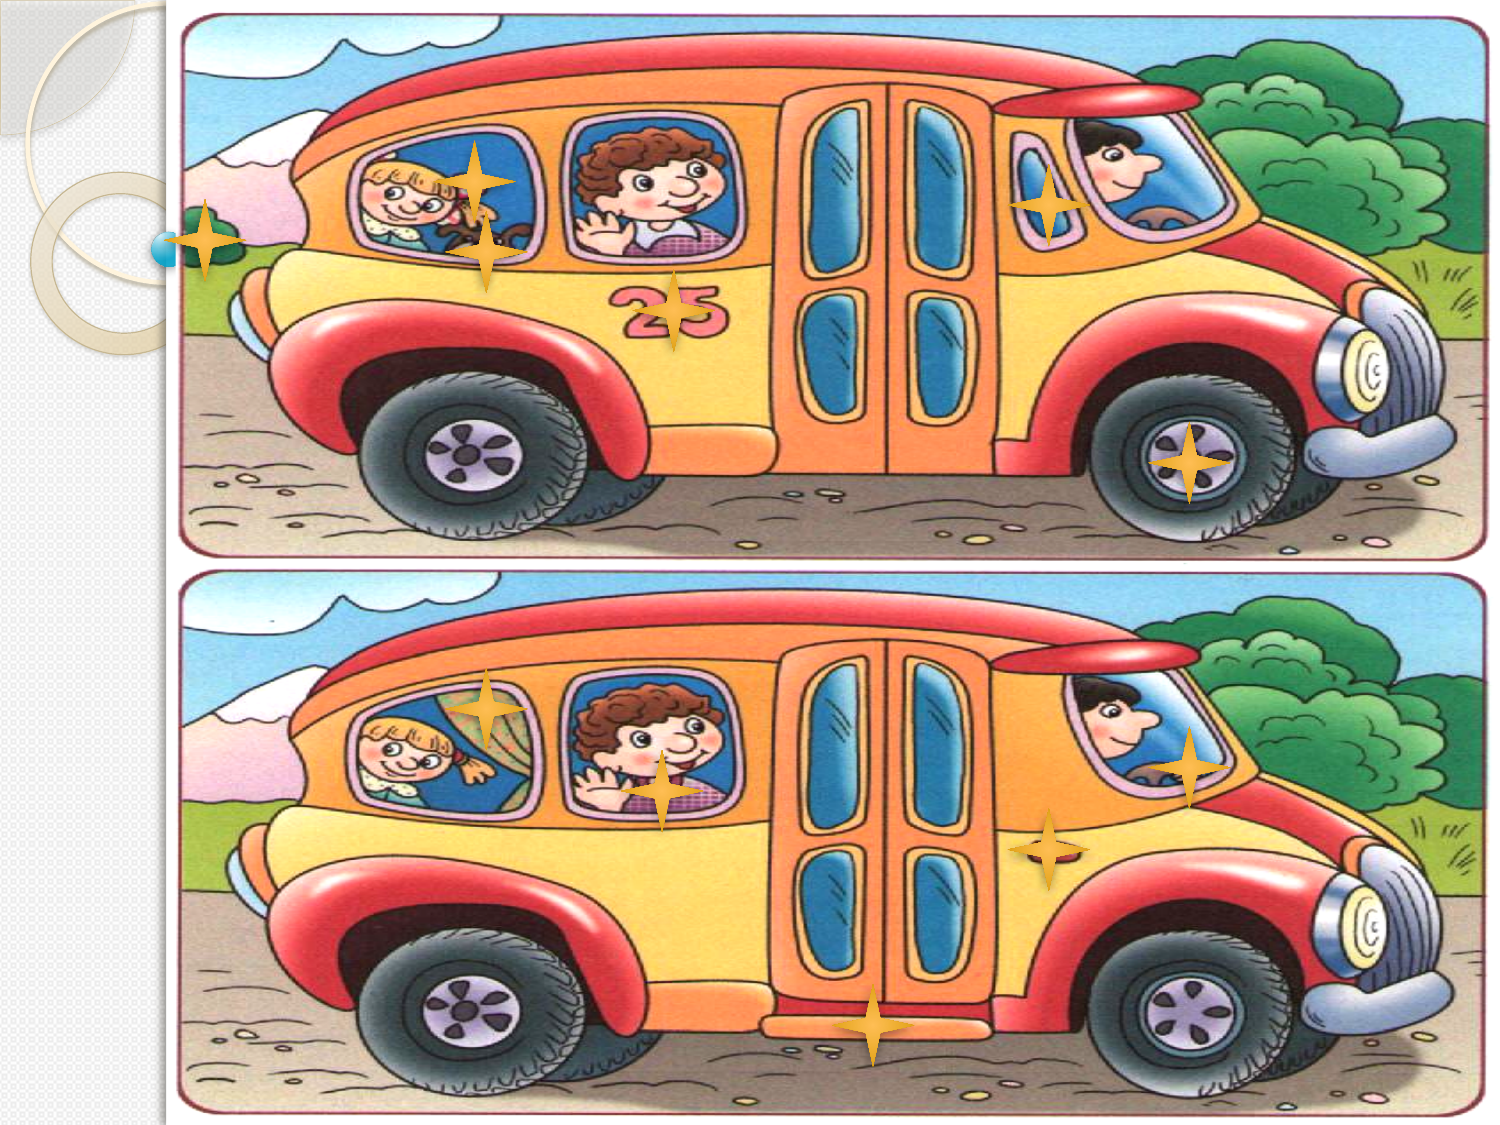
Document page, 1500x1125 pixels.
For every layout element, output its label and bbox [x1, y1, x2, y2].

picture [175, 0, 1500, 1125]
